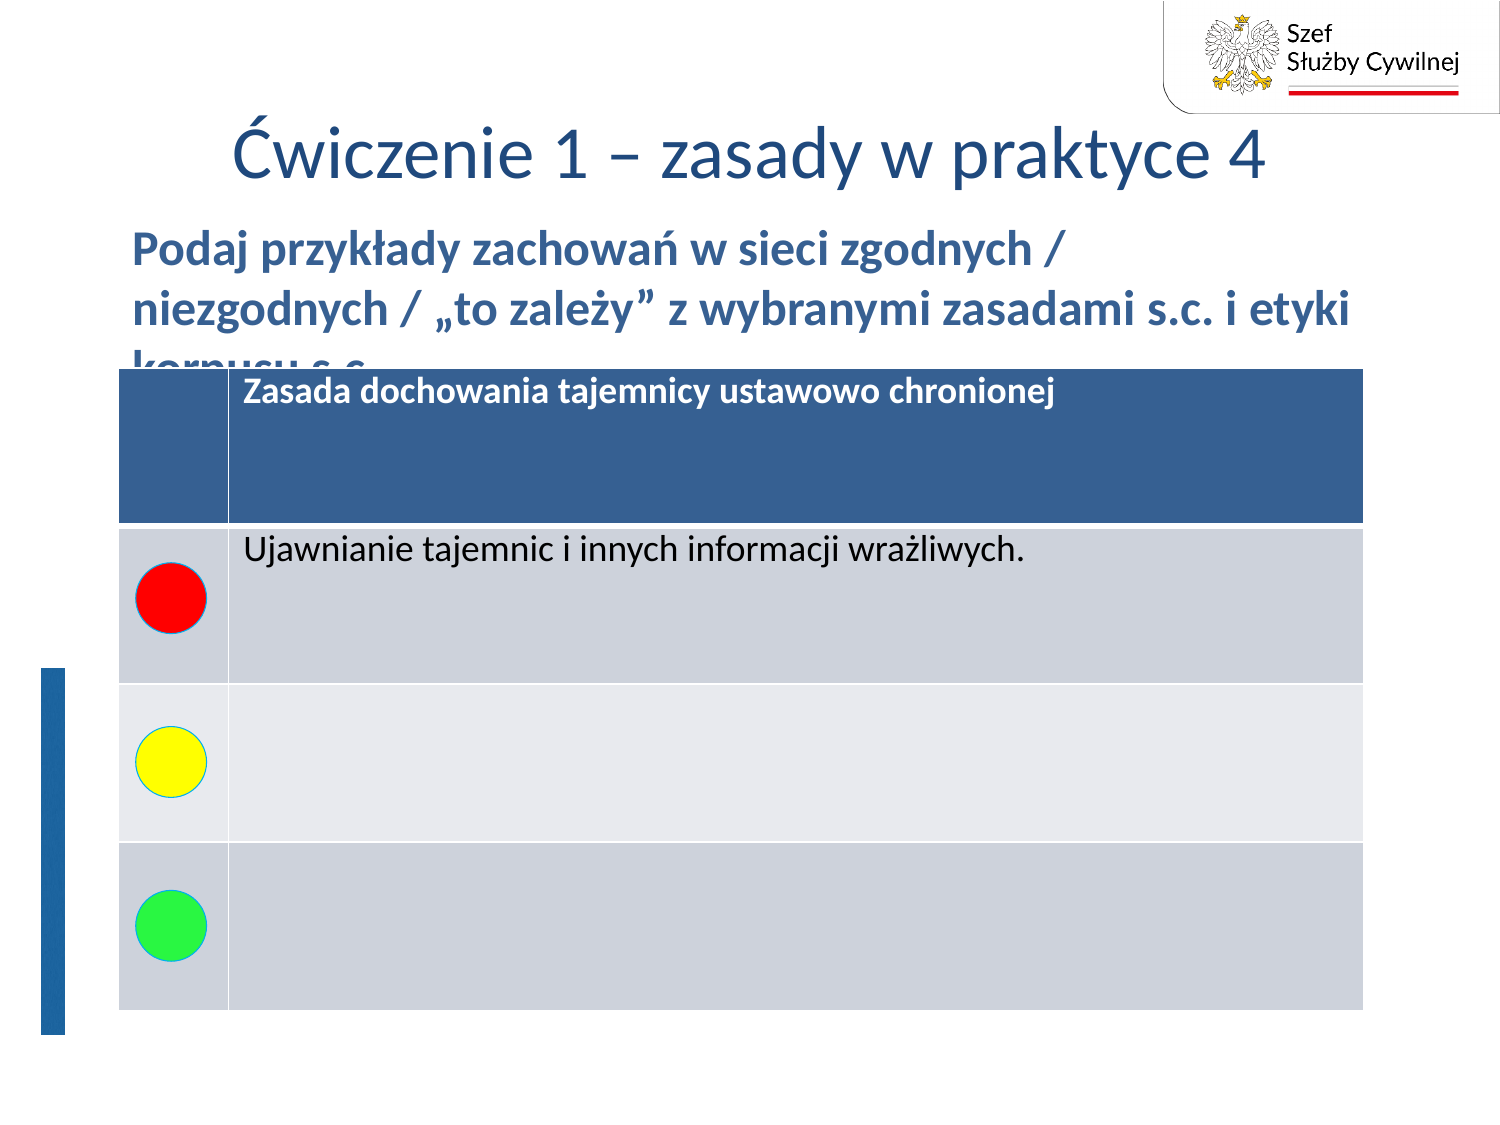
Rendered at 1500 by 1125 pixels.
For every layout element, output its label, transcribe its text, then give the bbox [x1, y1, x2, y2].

text_box [133, 888, 209, 964]
table_header Zasada dochowania tajemnicy ustawowo chronionej [229, 369, 1363, 523]
table_cell Ujawnianie tajemnic i innych informacji wrażliwych. [229, 529, 1363, 683]
table_cell [229, 685, 1363, 841]
picture [1163, 0, 1500, 114]
title Ćwiczenie 1 – zasady w praktyce 4 [100, 96, 1400, 221]
text_box Podaj przykłady zachowań w sieci zgodnych / niezgodnych / „to zależy” z wybranymi zasadami s.c. i etyki korpusu s.c. [117, 208, 1382, 403]
text_box [133, 560, 209, 636]
table_header [119, 369, 228, 523]
table_cell [119, 529, 228, 683]
table_cell [229, 843, 1363, 1010]
table_cell [119, 843, 228, 1010]
picture [41, 668, 65, 1035]
text_box [133, 724, 209, 800]
table_cell [119, 685, 228, 841]
